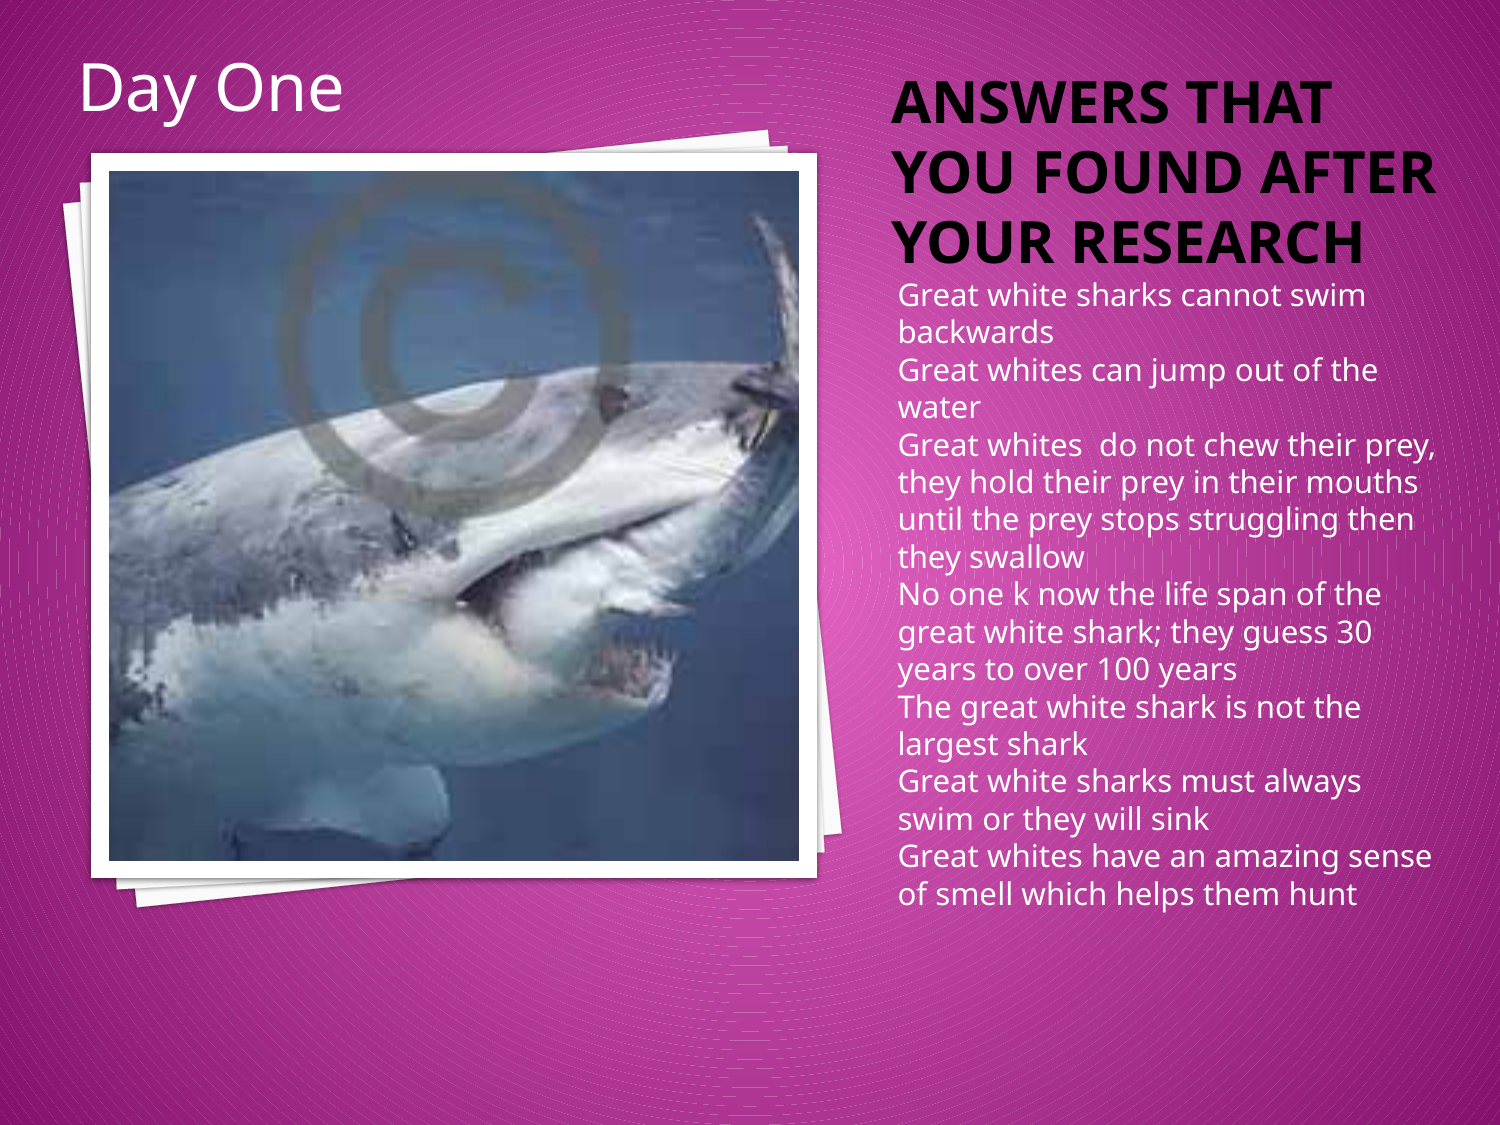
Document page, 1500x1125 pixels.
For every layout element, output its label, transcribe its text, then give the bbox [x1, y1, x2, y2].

picture [108, 170, 800, 862]
text_box Day One [62, 37, 500, 178]
list Great white sharks cannot swim backwards Great whites can jump out of the water Great whites do not chew their prey, they hold their prey in their mouths until the prey stops struggling then they swallow No one k now the life span of the great white shark; they guess 30 years to over 100 years The great white shark is not the largest shark Great white sharks must always swim or they will sink Great whites have an amazing sense of smell which helps them hunt [884, 275, 1447, 1100]
title Answers That you found after your research [884, 0, 1447, 275]
